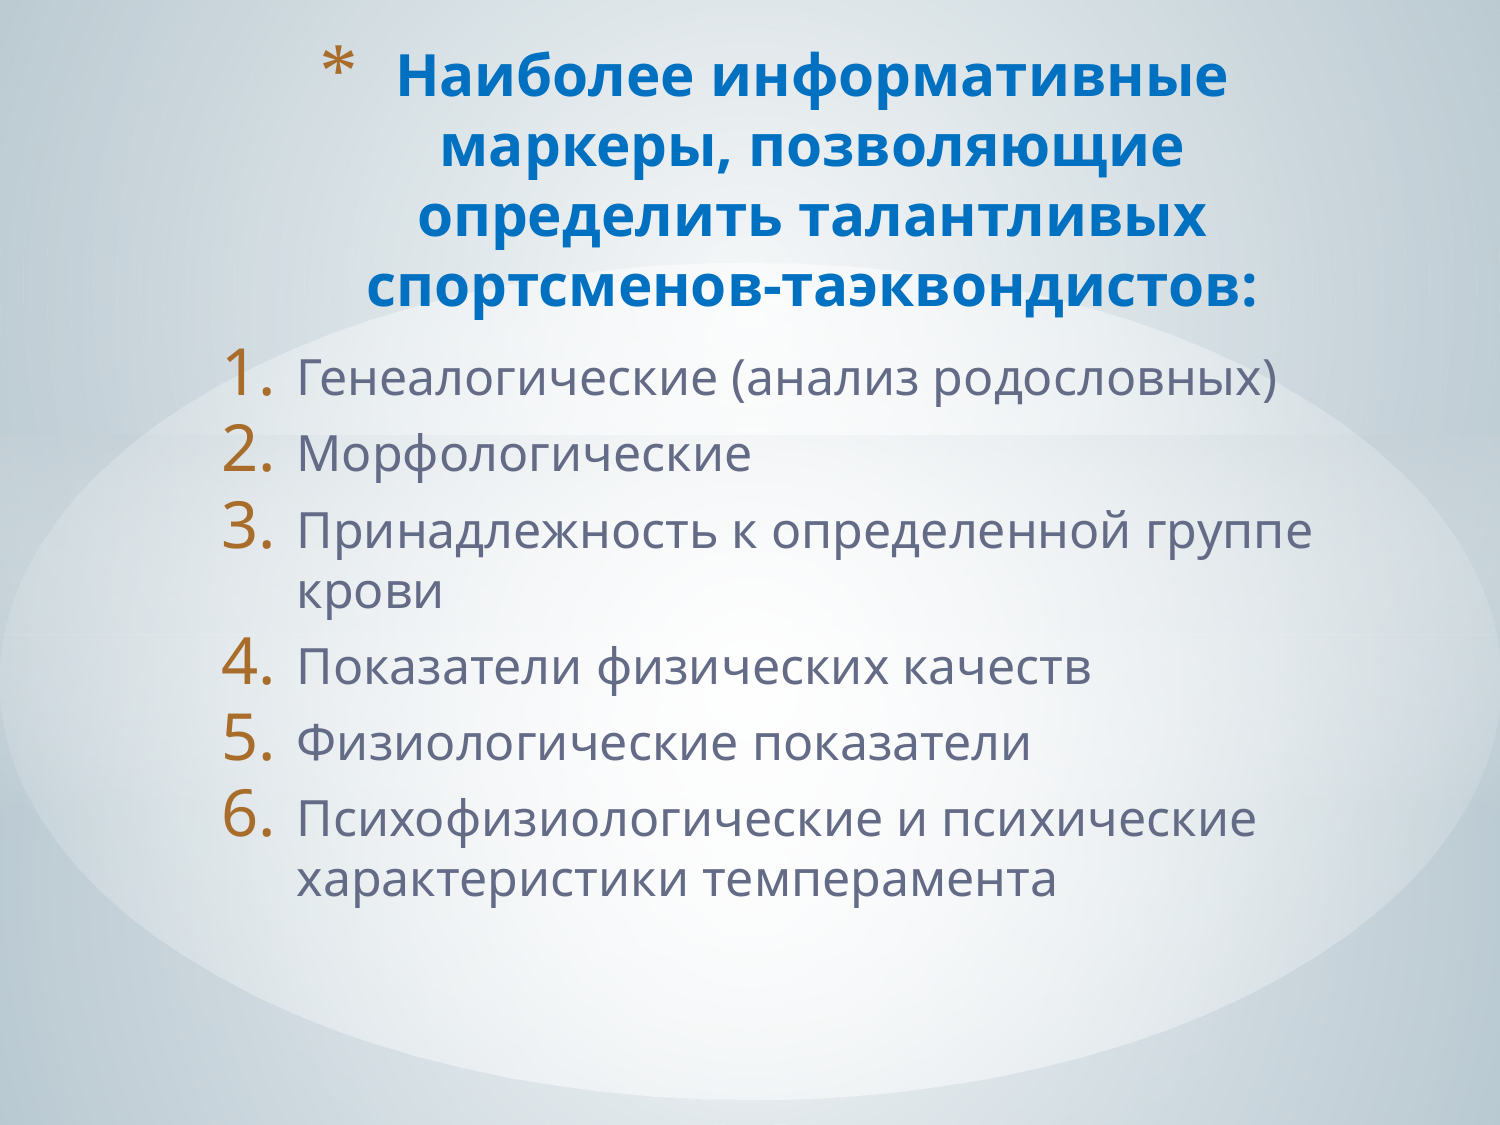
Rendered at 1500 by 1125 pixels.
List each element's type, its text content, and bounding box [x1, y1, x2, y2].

subtitle Генеалогические (анализ родословных) Морфологические Принадлежность к определенной группе крови Показатели физических качеств Физиологические показатели Психофизиологические и психические характеристики темперамента [206, 338, 1353, 1047]
title Наиболее информативные маркеры, позволяющие определить талантливых спортсменов-таэквондистов: [171, 30, 1349, 244]
